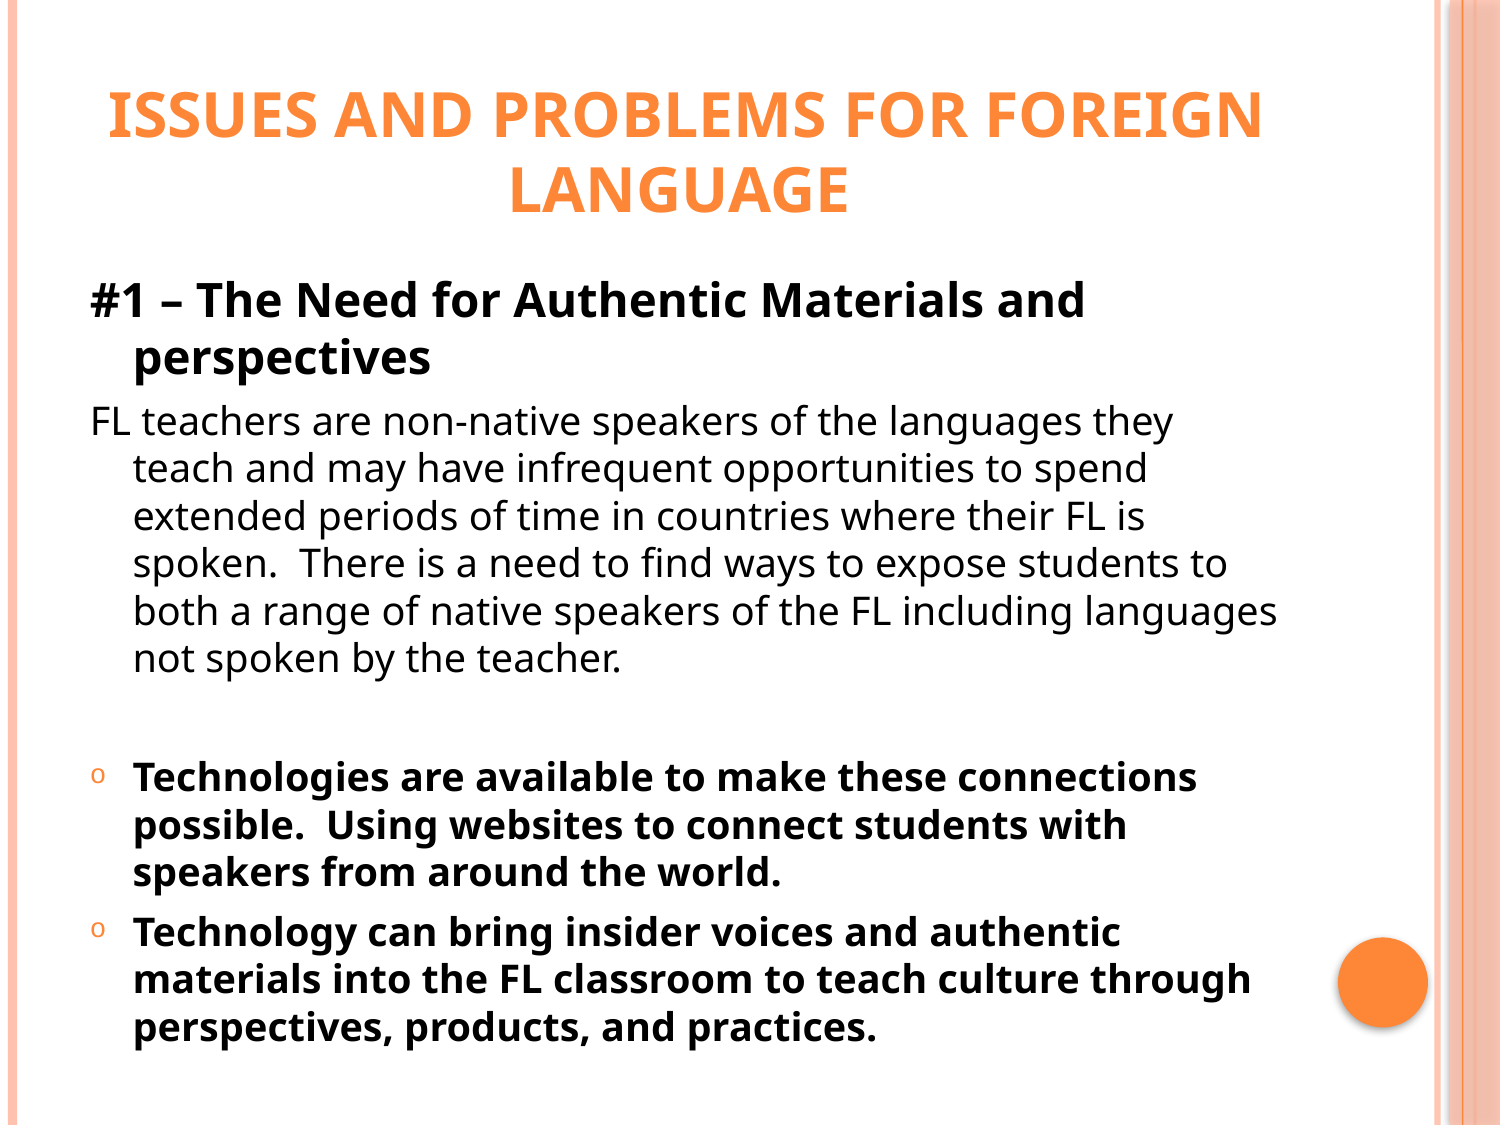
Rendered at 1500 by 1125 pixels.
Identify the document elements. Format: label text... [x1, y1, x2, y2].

list #1 – The Need for Authentic Materials and perspectives FL teachers are non-native speakers of the languages they teach and may have infrequent opportunities to spend extended periods of time in countries where their FL is spoken. There is a need to find ways to expose students to both a range of native speakers of the FL including languages not spoken by the teacher. Technologies are available to make these connections possible. Using websites to connect students with speakers from around the world. Technology can bring insider voices and authentic materials into the FL classroom to teach culture through perspectives, products, and practices. [75, 262, 1300, 1062]
title Issues and Problems for Foreign Language [75, 45, 1300, 233]
